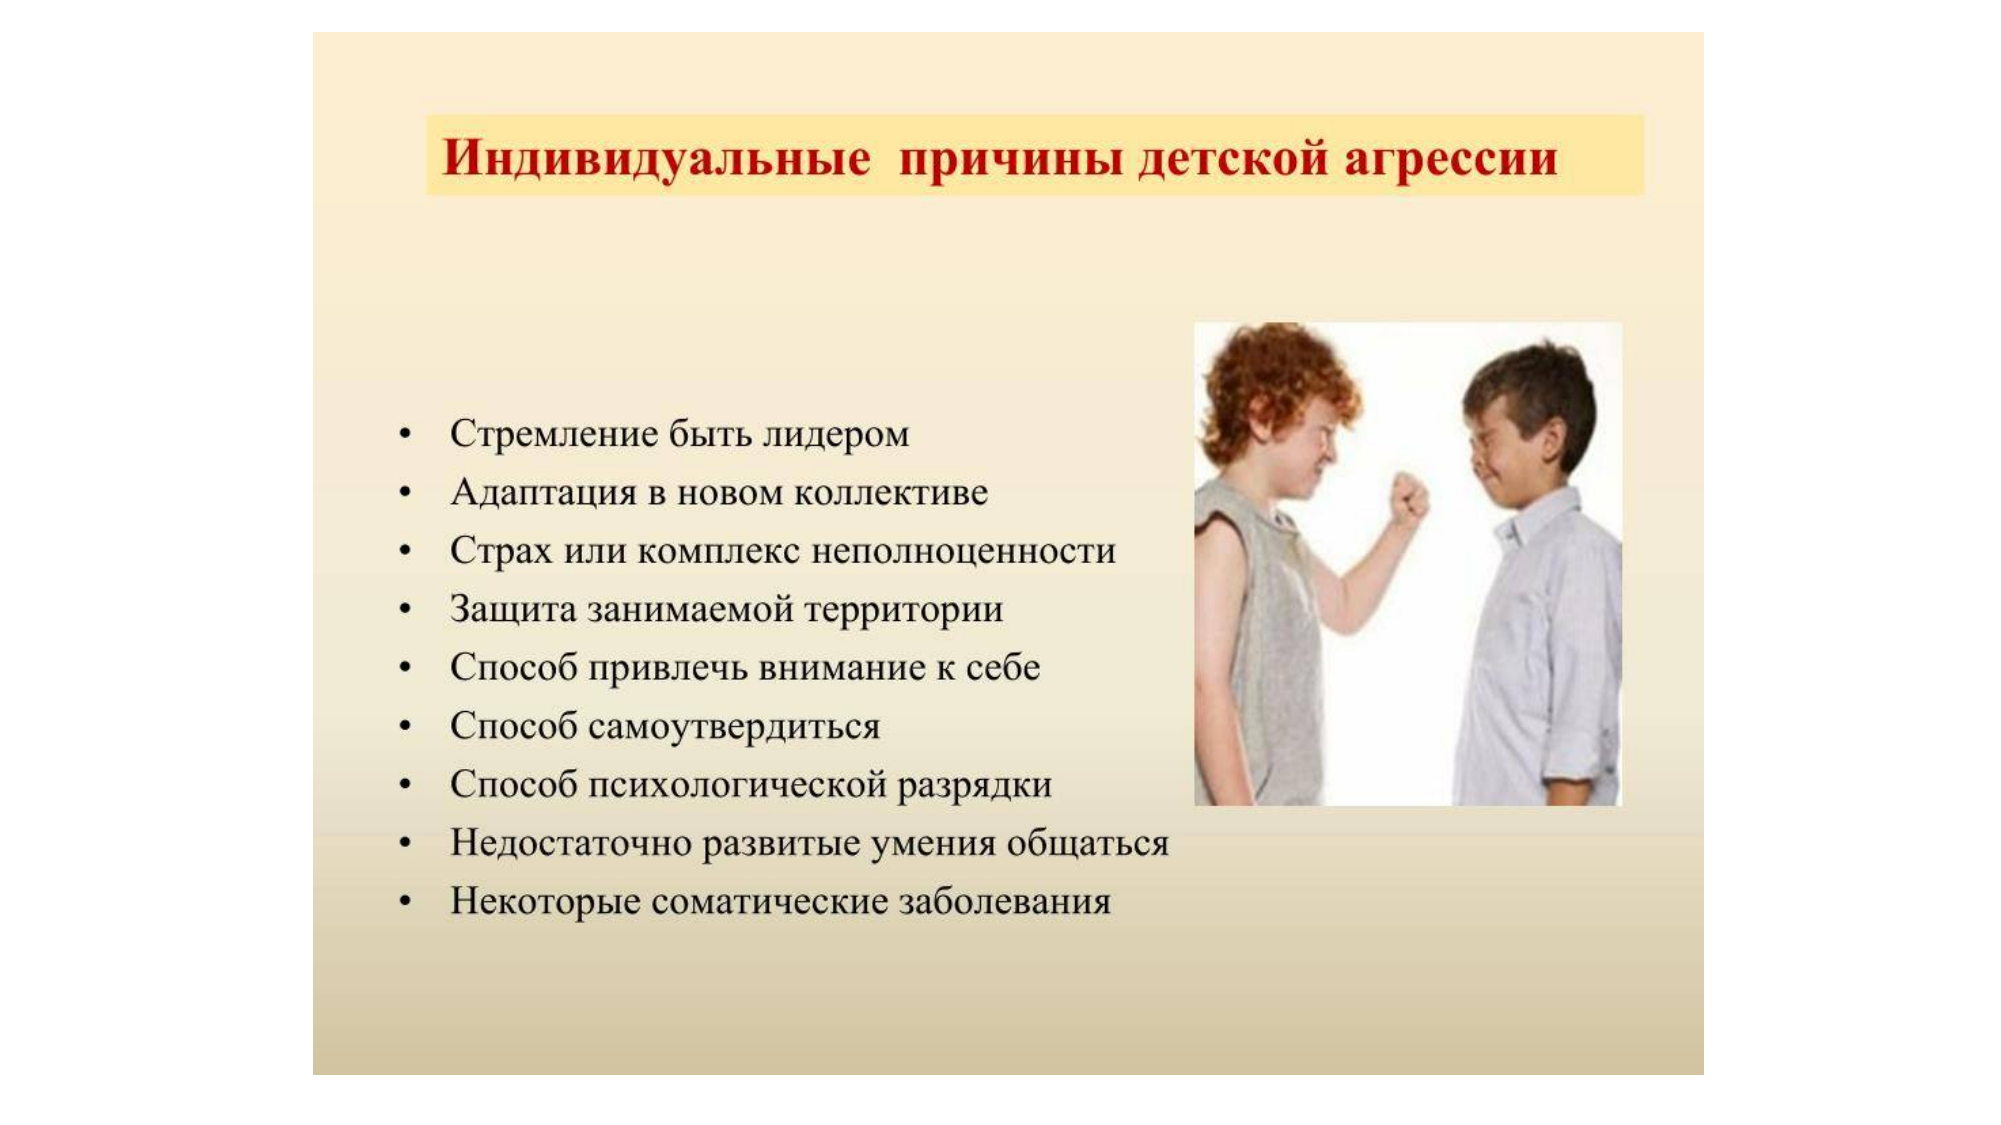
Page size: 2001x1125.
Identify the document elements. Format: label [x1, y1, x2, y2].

list [313, 32, 1704, 1075]
